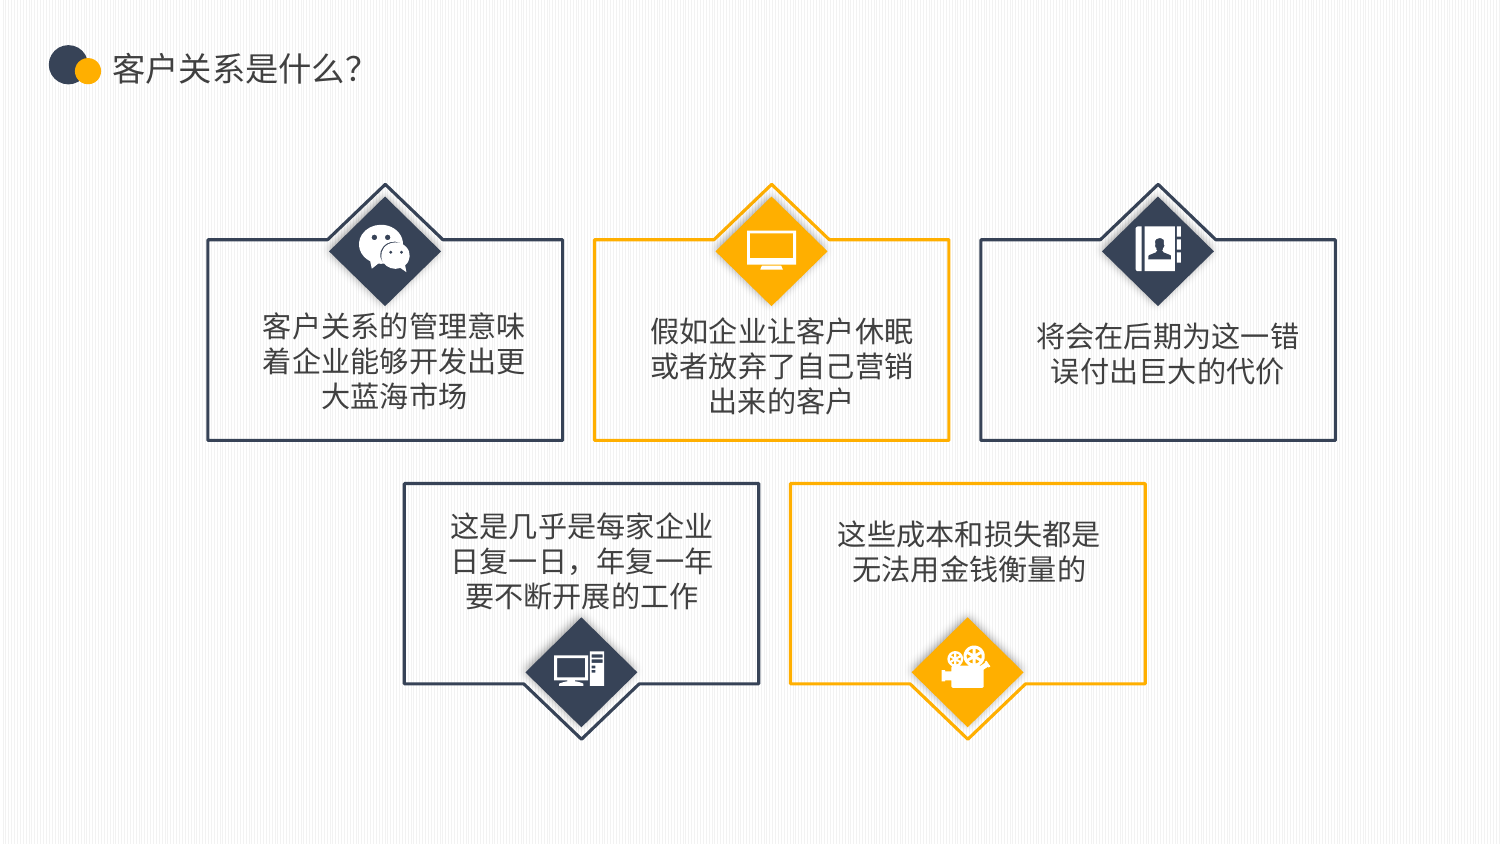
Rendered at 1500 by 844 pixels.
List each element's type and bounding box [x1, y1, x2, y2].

text_box [790, 483, 1146, 740]
text_box [404, 483, 759, 740]
text_box [207, 184, 563, 441]
text_box [980, 184, 1336, 441]
text_box [594, 184, 949, 441]
